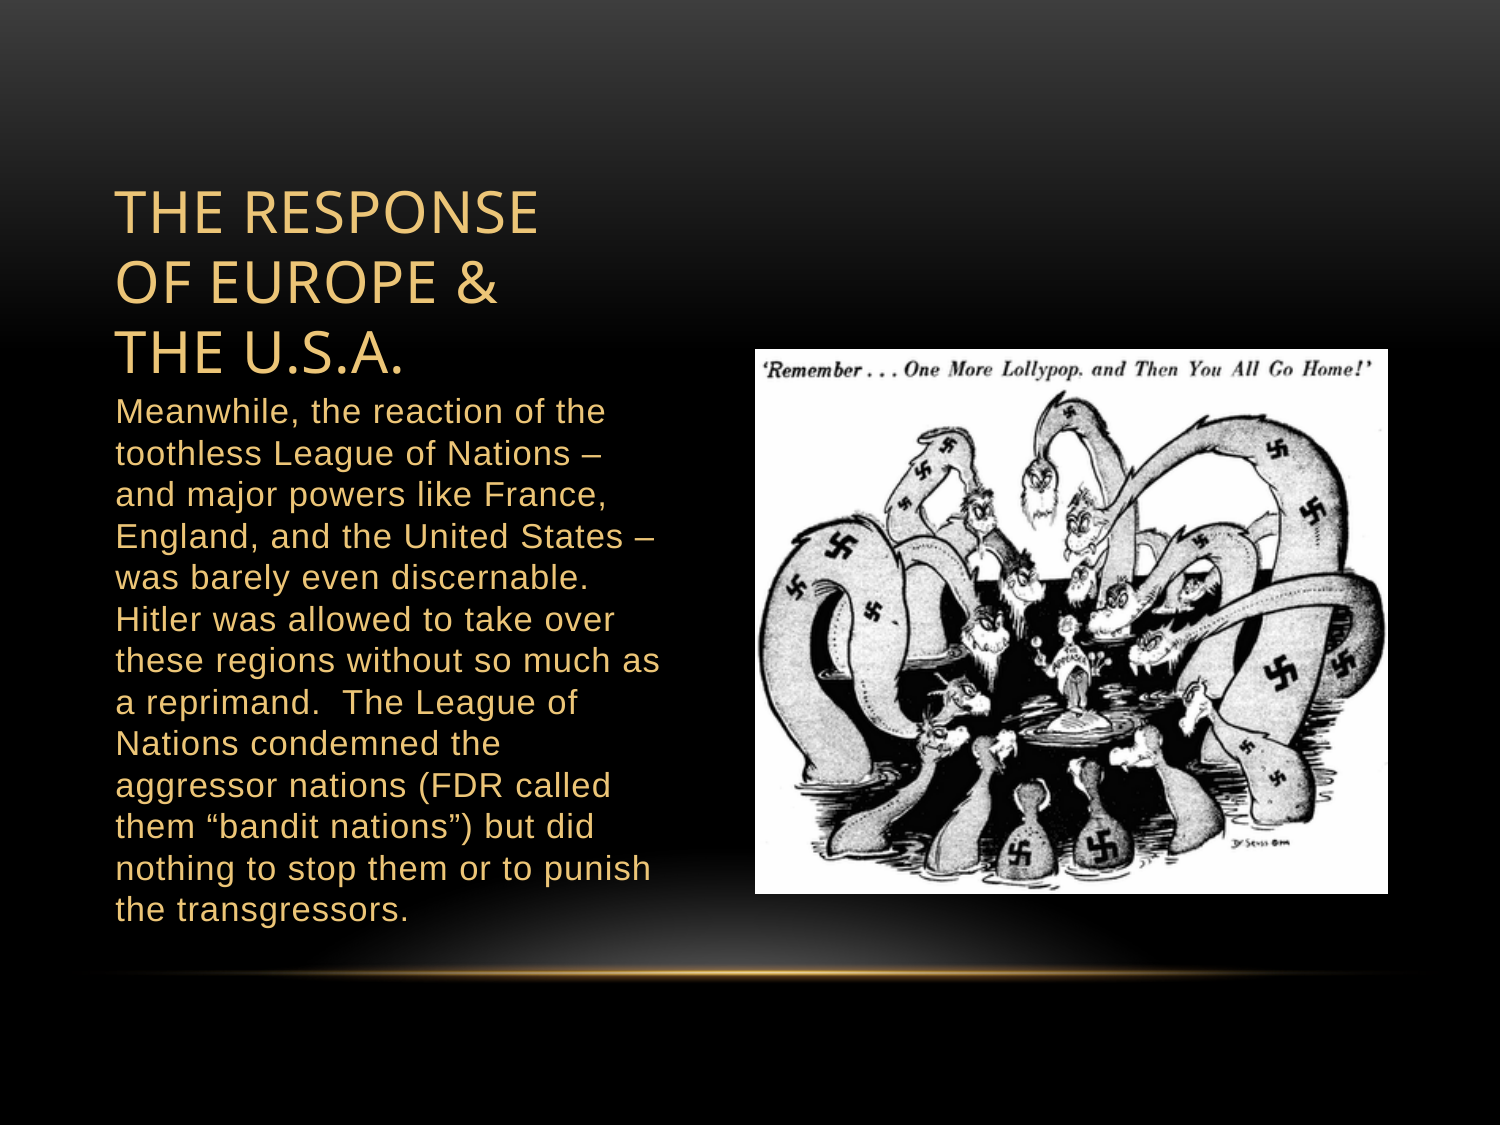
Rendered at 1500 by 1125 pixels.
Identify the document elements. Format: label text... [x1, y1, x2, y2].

picture [0, 0, 1500, 1125]
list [754, 349, 1388, 895]
title THE RESPONSE OF EUROPE & THE U.S.A. [99, 212, 588, 393]
list Meanwhile, the reaction of the toothless League of Nations – and major powers like France, England, and the United States – was barely even discernable. Hitler was allowed to take over these regions without so much as a reprimand. The League of Nations condemned the aggressor nations (FDR called them “bandit nations”) but did nothing to stop them or to punish the transgressors. [100, 387, 688, 938]
